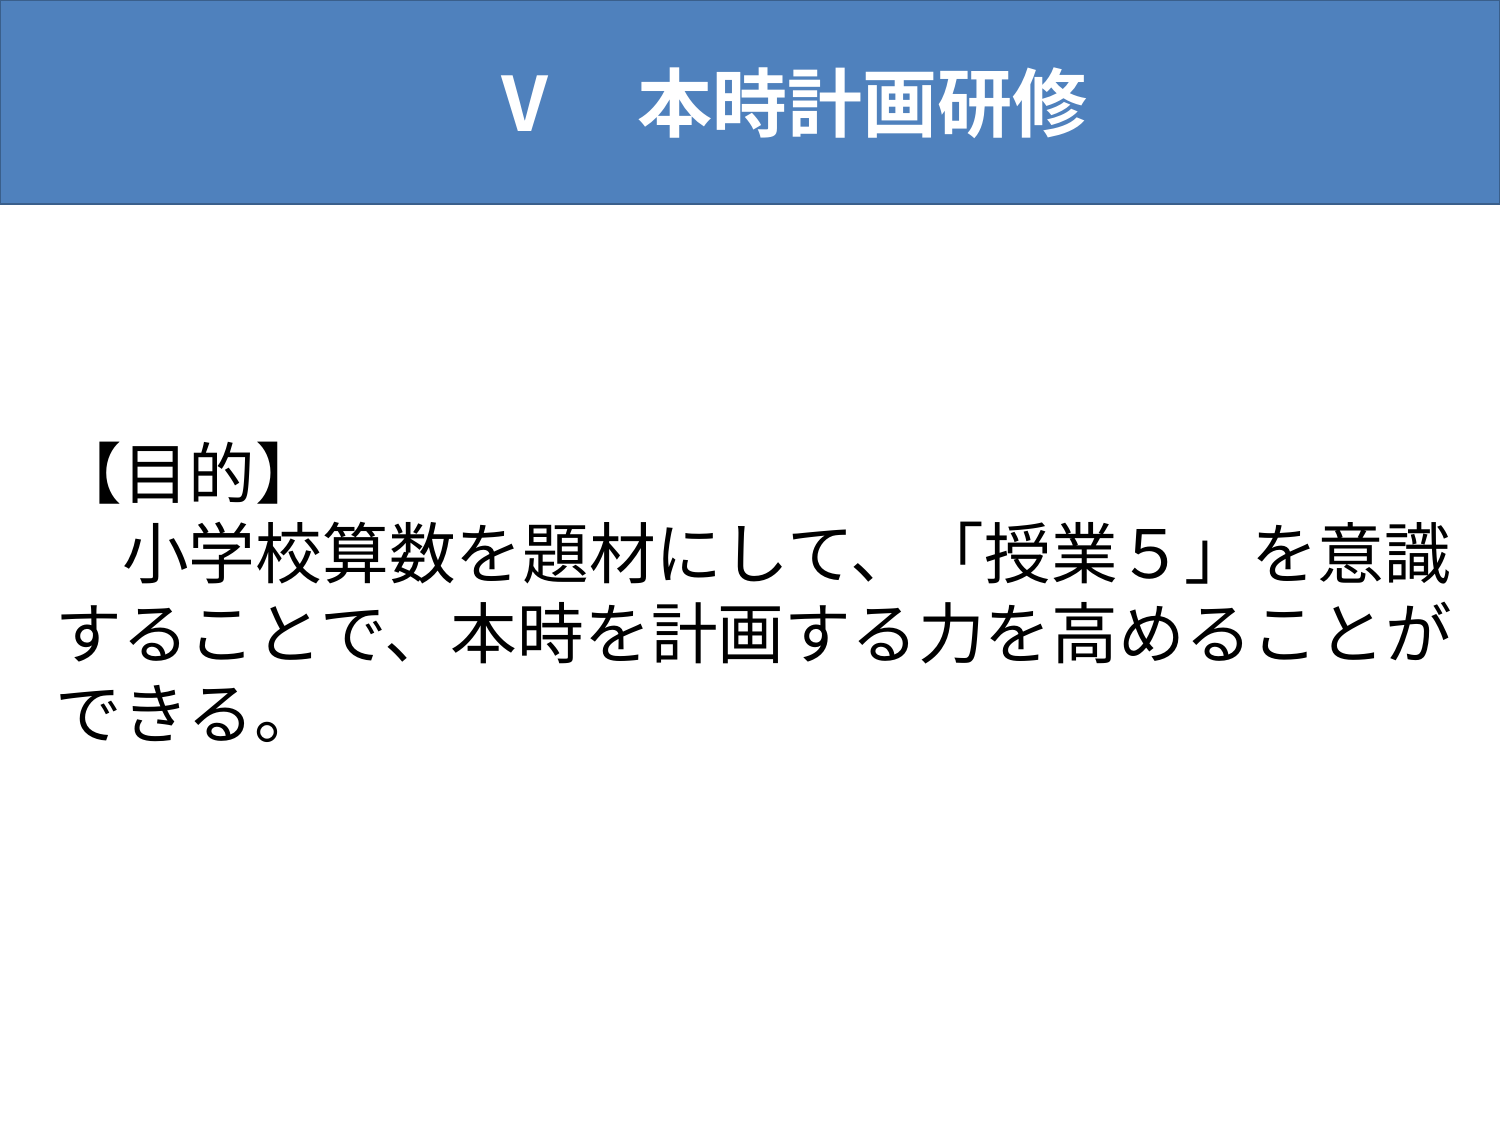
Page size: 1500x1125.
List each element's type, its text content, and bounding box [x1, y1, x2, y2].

text_box Ⅴ 本時計画研修 [0, 0, 1500, 205]
text_box 【目的】 小学校算数を題材にして、「授業５」を意識することで、本時を計画する力を高めることができる。 [40, 424, 1475, 759]
